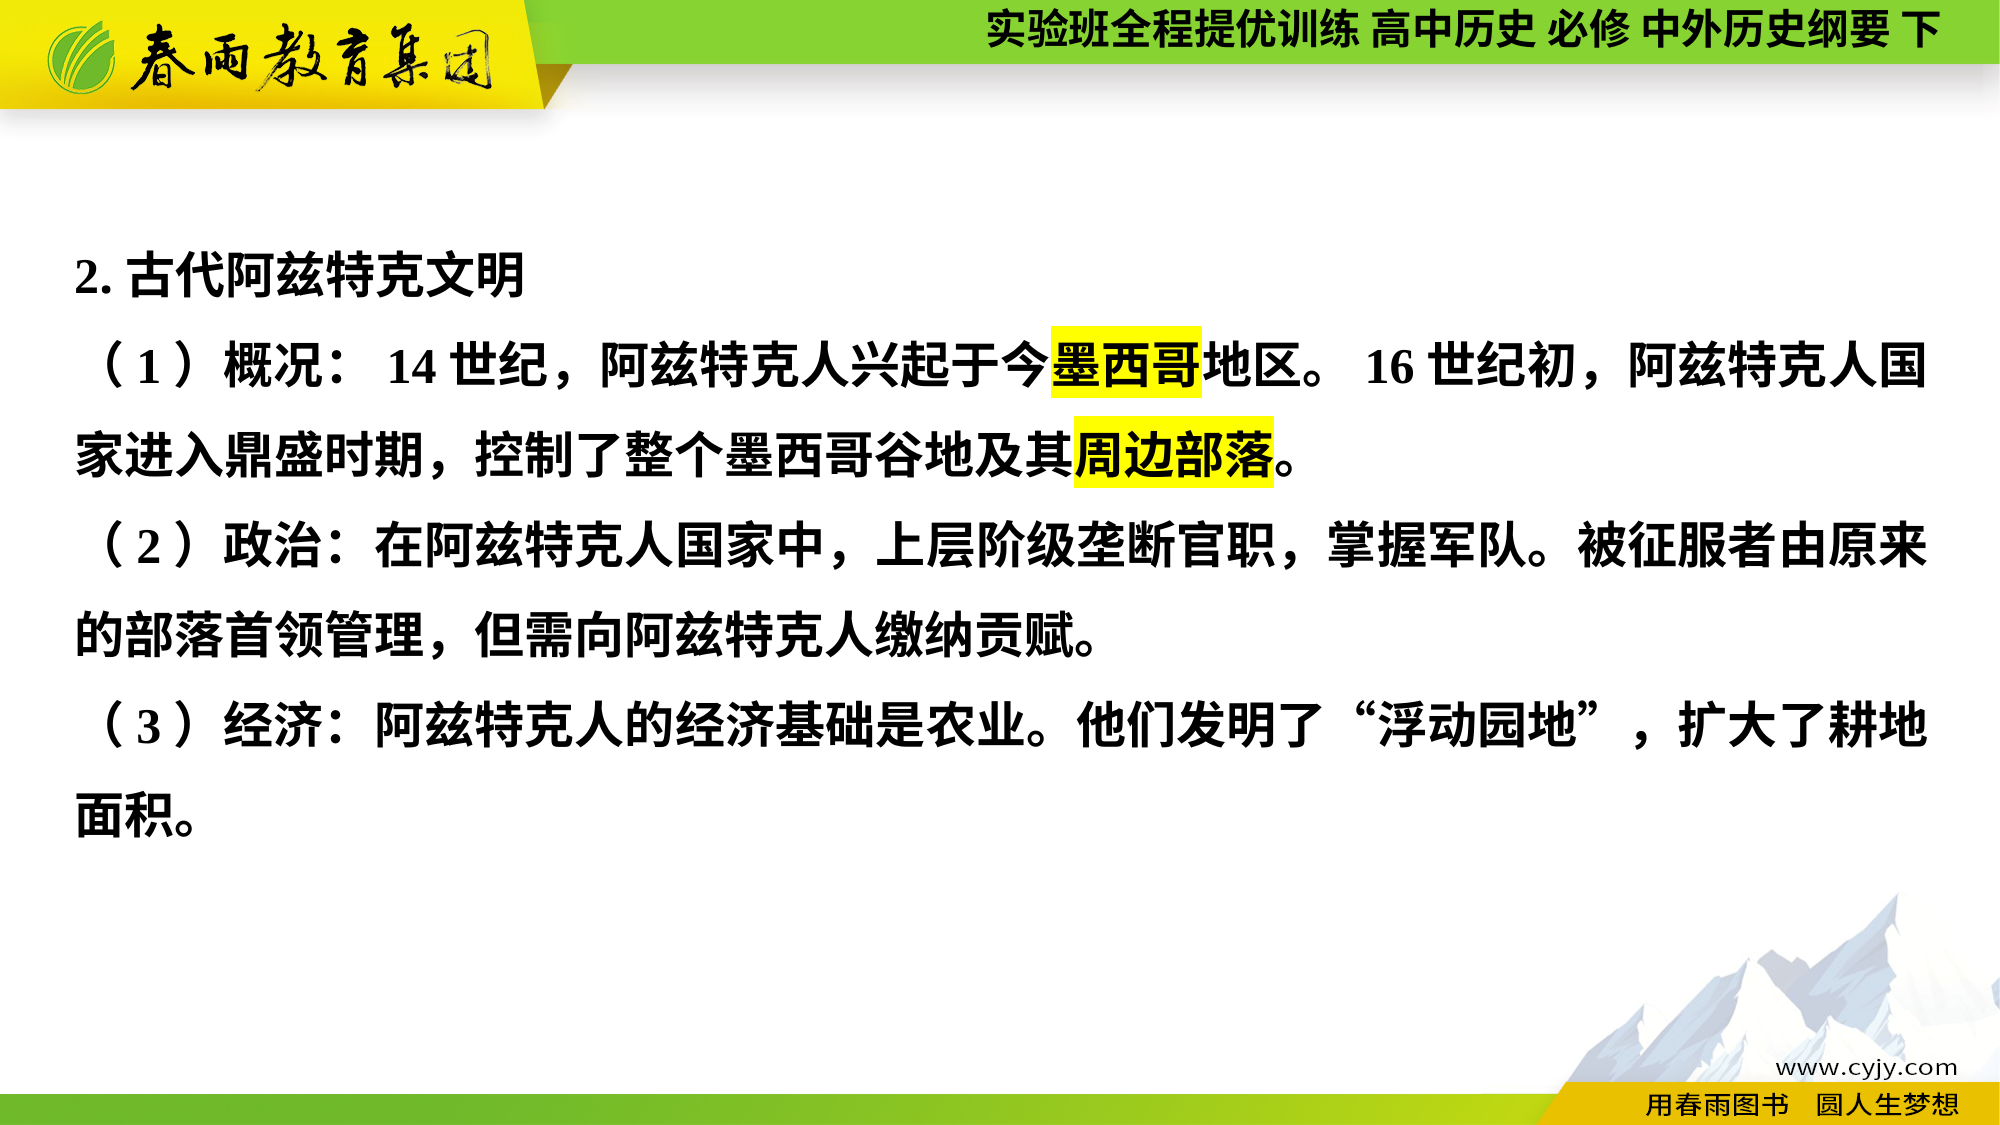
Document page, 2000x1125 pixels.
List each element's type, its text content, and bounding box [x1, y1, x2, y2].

list 2.古代阿兹特克文明 （1）概况：14世纪，阿兹特克人兴起于今墨西哥地区。16世纪初，阿兹特克人国家进入鼎盛时期，控制了整个墨西哥谷地及其周边部落。 （2）政治：在阿兹特克人国家中，上层阶级垄断官职，掌握军队。被征服者由原来的部落首领管理，但需向阿兹特克人缴纳贡赋。 （3）经济：阿兹特克人的经济基础是农业。他们发明了“浮动园地”，扩大了耕地面积。 [59, 206, 1944, 858]
picture [0, 0, 2000, 1125]
